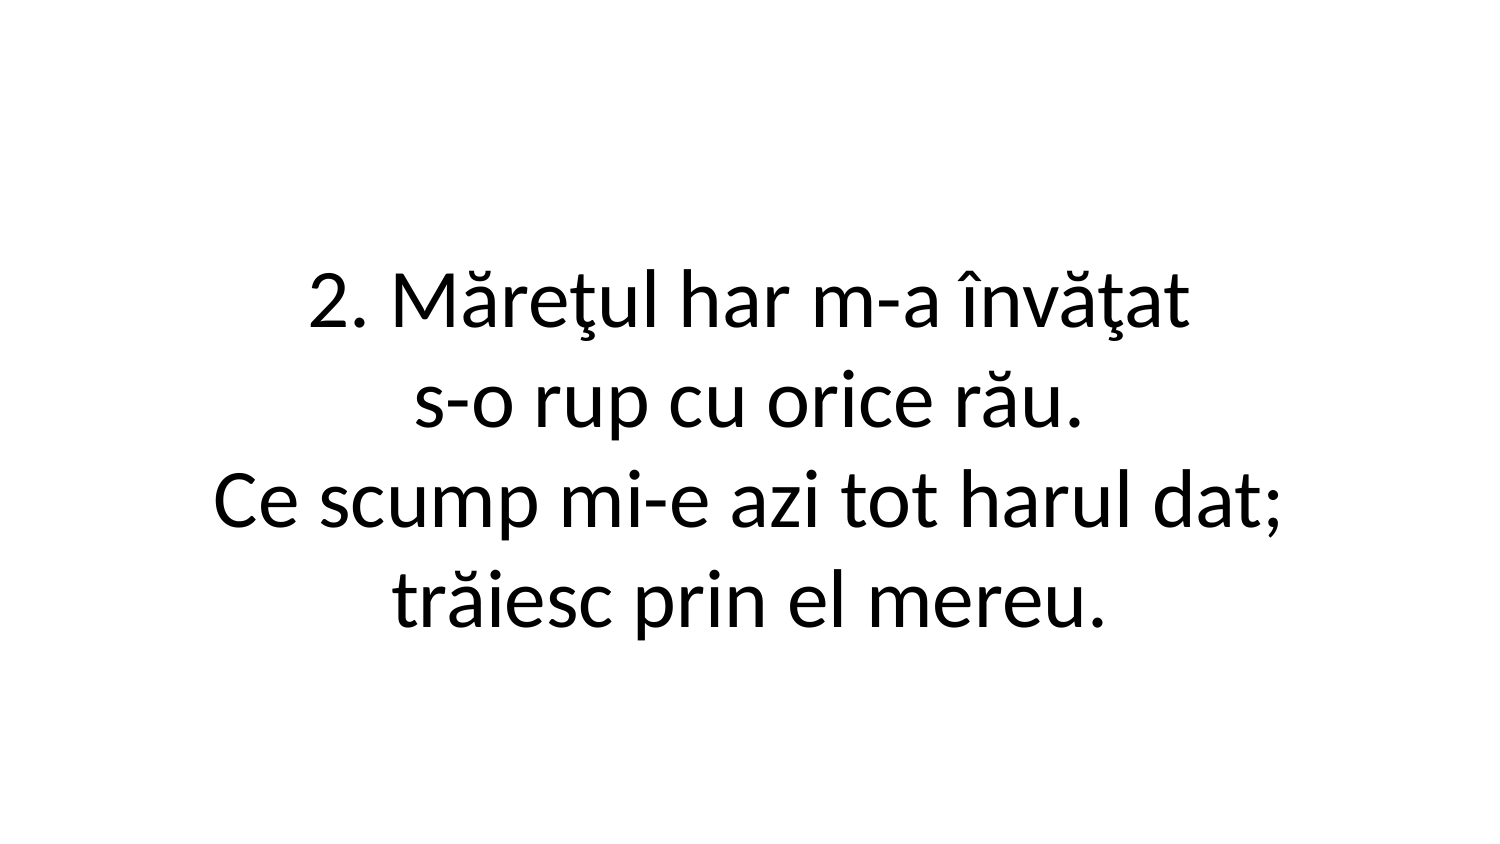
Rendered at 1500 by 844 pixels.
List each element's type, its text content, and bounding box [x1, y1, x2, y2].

text_box 2. Măreţul har m-a învăţat s-o rup cu orice rău. Ce scump mi-e azi tot harul dat; trăiesc prin el mereu. [198, 192, 1301, 652]
